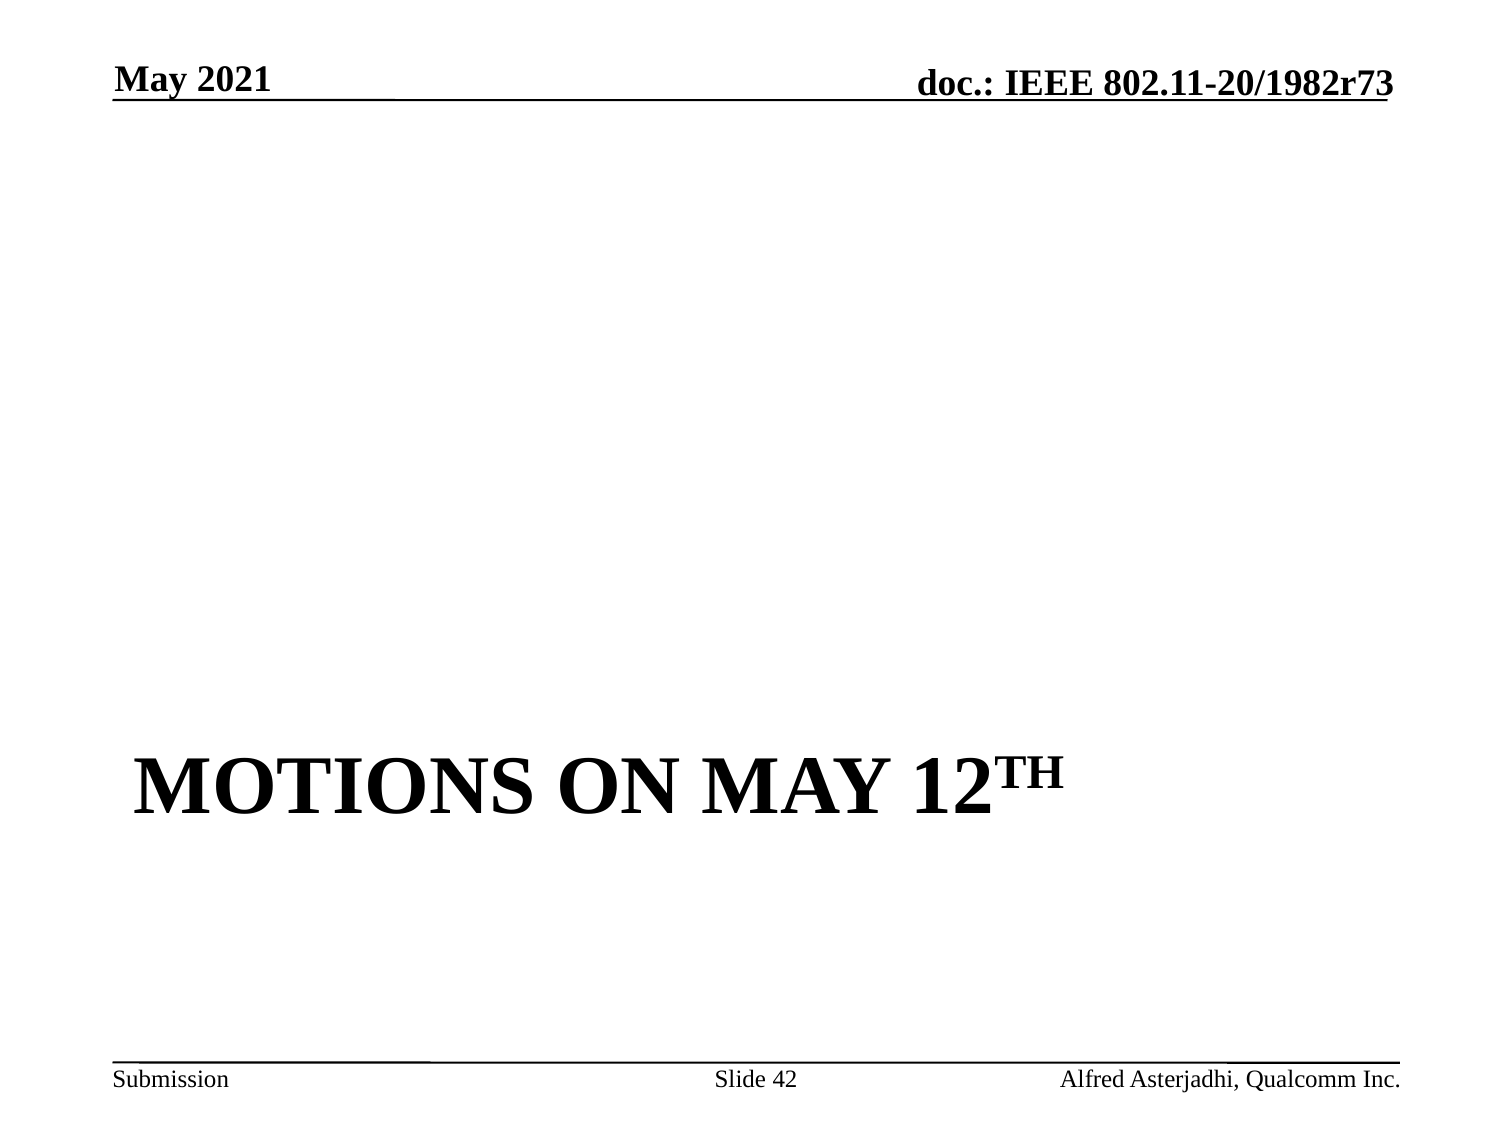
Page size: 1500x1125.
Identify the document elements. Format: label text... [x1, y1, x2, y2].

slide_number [114, 54, 423, 100]
footer Alfred Asterjadhi, Qualcomm Inc. [878, 1061, 1402, 1093]
slide_number Slide 42 [712, 1061, 800, 1123]
title Motions on May 12th [118, 722, 1394, 947]
